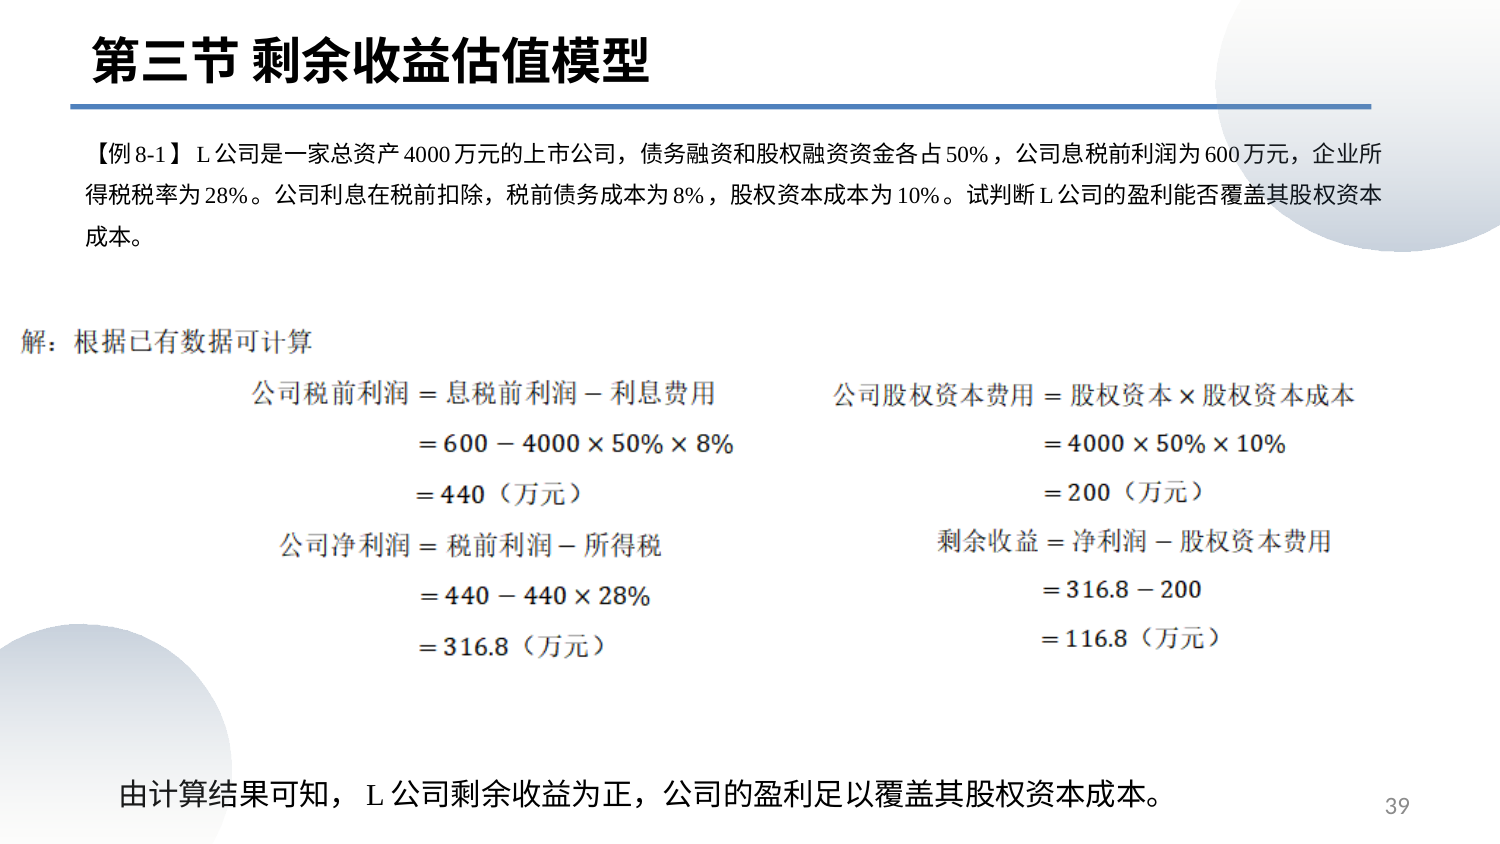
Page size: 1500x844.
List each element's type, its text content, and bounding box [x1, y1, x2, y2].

picture [0, 316, 1389, 680]
list 由计算结果可知，L公司剩余收益为正，公司的盈利足以覆盖其股权资本成本。 [226, 738, 1421, 821]
slide_number 39 [1074, 782, 1425, 827]
text_box [1213, 0, 1500, 255]
text_box [0, 687, 234, 844]
title 【例8-1】L公司是一家总资产4000万元的上市公司，债务融资和股权融资资金各占50%，公司息税前利润为600万元，企业所得税税率为28%。公司利息在税前扣除，税前债务成本为8%，股权资本成本为10%。试判断L公司的盈利能否覆盖其股权资本成本。 [70, 117, 1421, 258]
text_box 第三节 剩余收益估值模型 [74, 23, 1225, 96]
